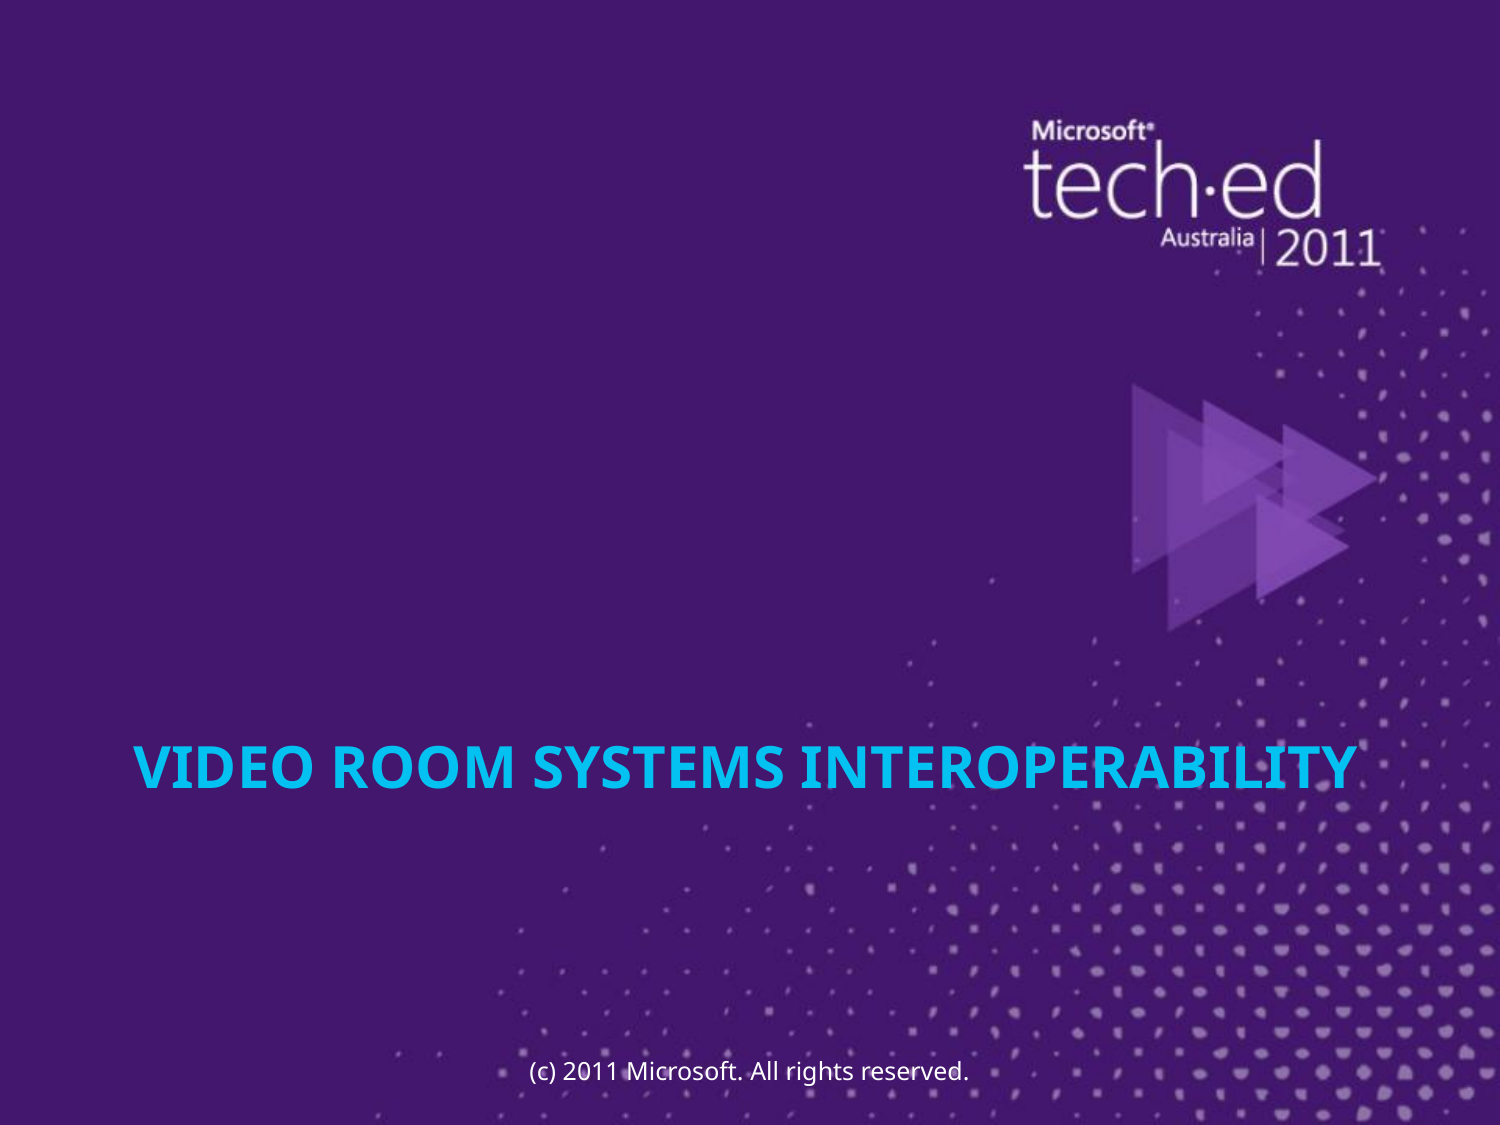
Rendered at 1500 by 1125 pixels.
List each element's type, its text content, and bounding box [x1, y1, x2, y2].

title Video room systems interoperability [118, 722, 1394, 947]
footer (c) 2011 Microsoft. All rights reserved. [512, 1042, 988, 1103]
picture [0, 0, 1500, 1125]
